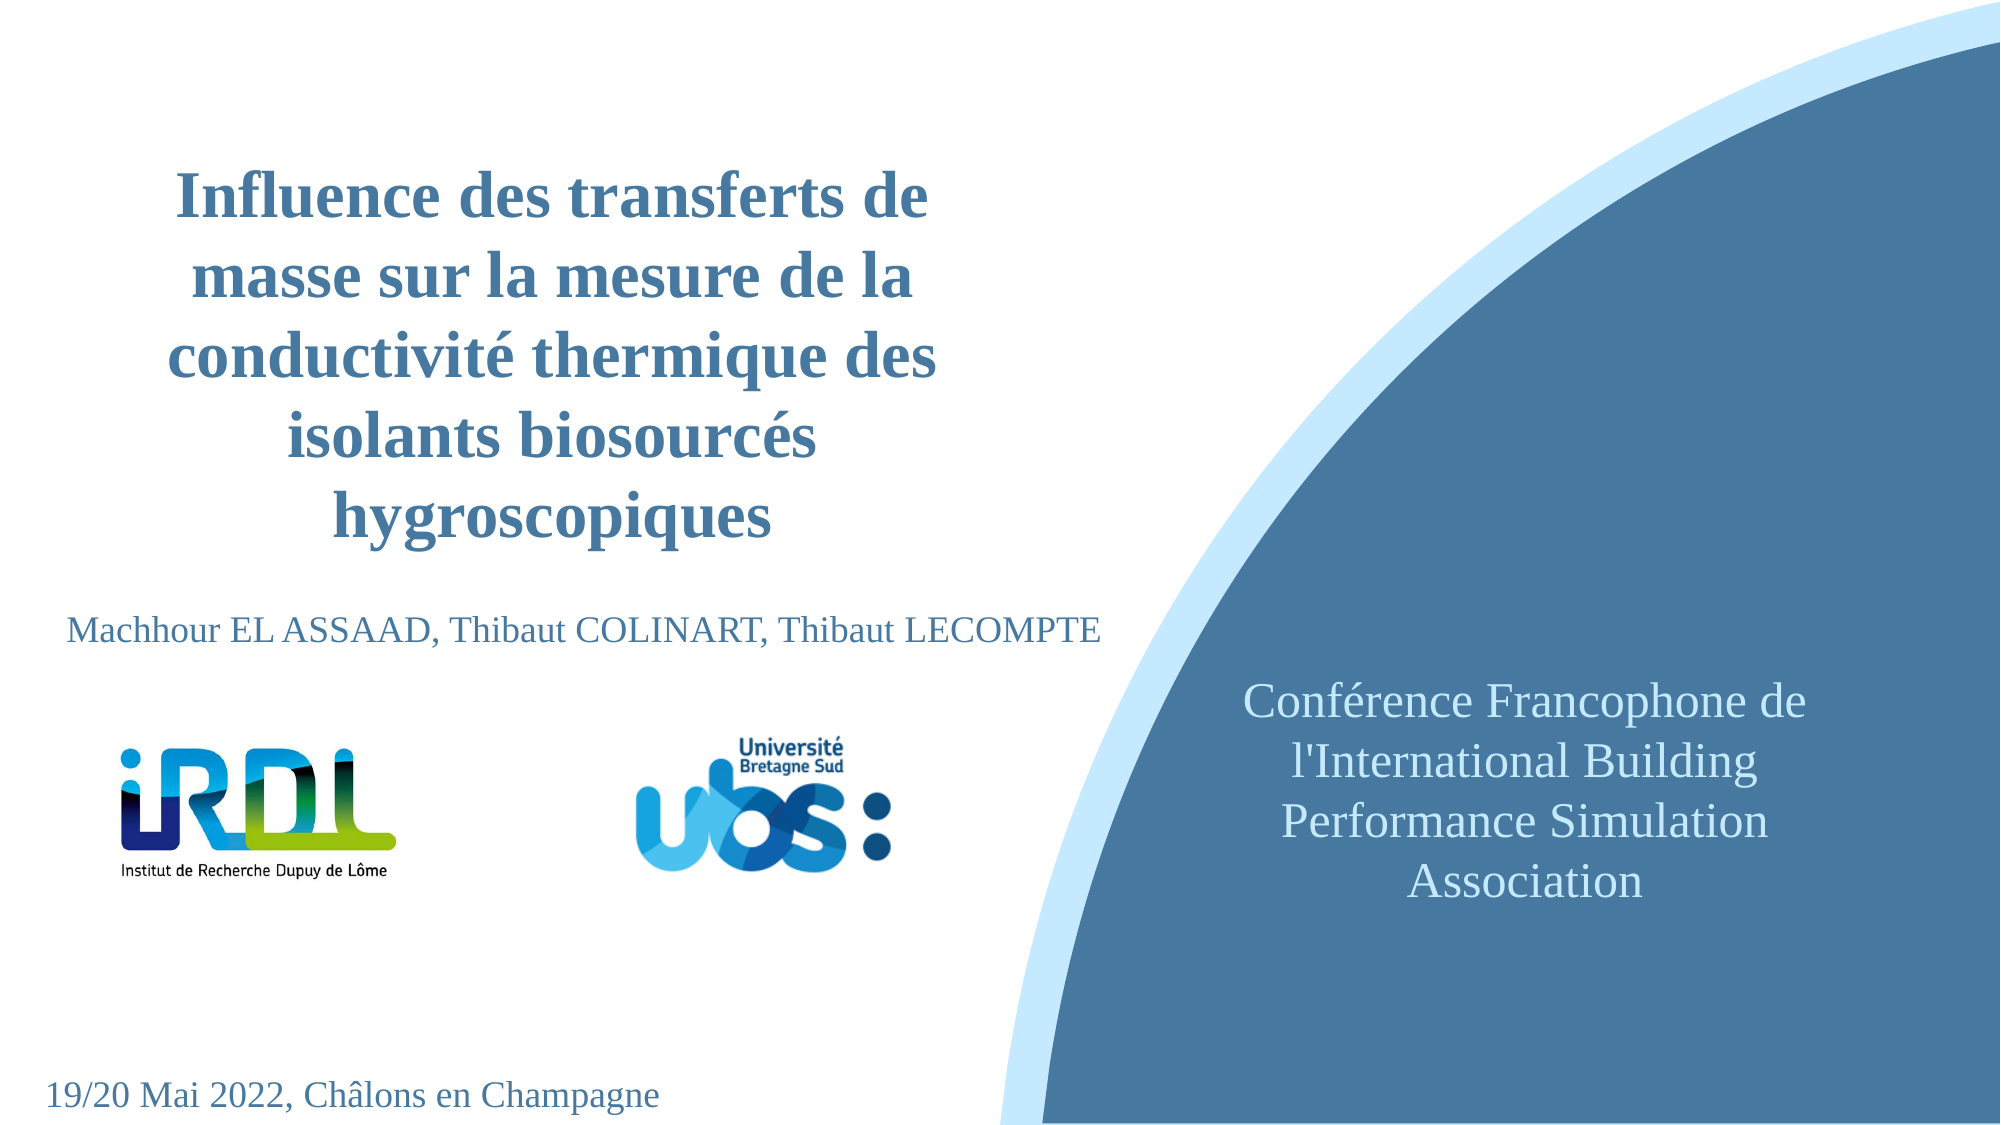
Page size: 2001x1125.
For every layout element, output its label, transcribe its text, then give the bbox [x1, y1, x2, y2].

text_box [1176, 1, 2000, 654]
text_box Machhour EL ASSAAD, Thibaut COLINART, Thibaut LECOMPTE [0, 597, 1188, 658]
text_box Influence des transferts de masse sur la mesure de la conductivité thermique des isolants biosourcés hygroscopiques [109, 143, 997, 559]
text_box [999, 658, 2000, 1125]
text_box [1042, 42, 2000, 1124]
picture [613, 719, 915, 898]
picture [109, 734, 409, 883]
text_box 19/20 Mai 2022, Châlons en Champagne [0, 1062, 797, 1123]
text_box Conférence Francophone de l'International Building Performance Simulation Association [1171, 660, 1879, 916]
